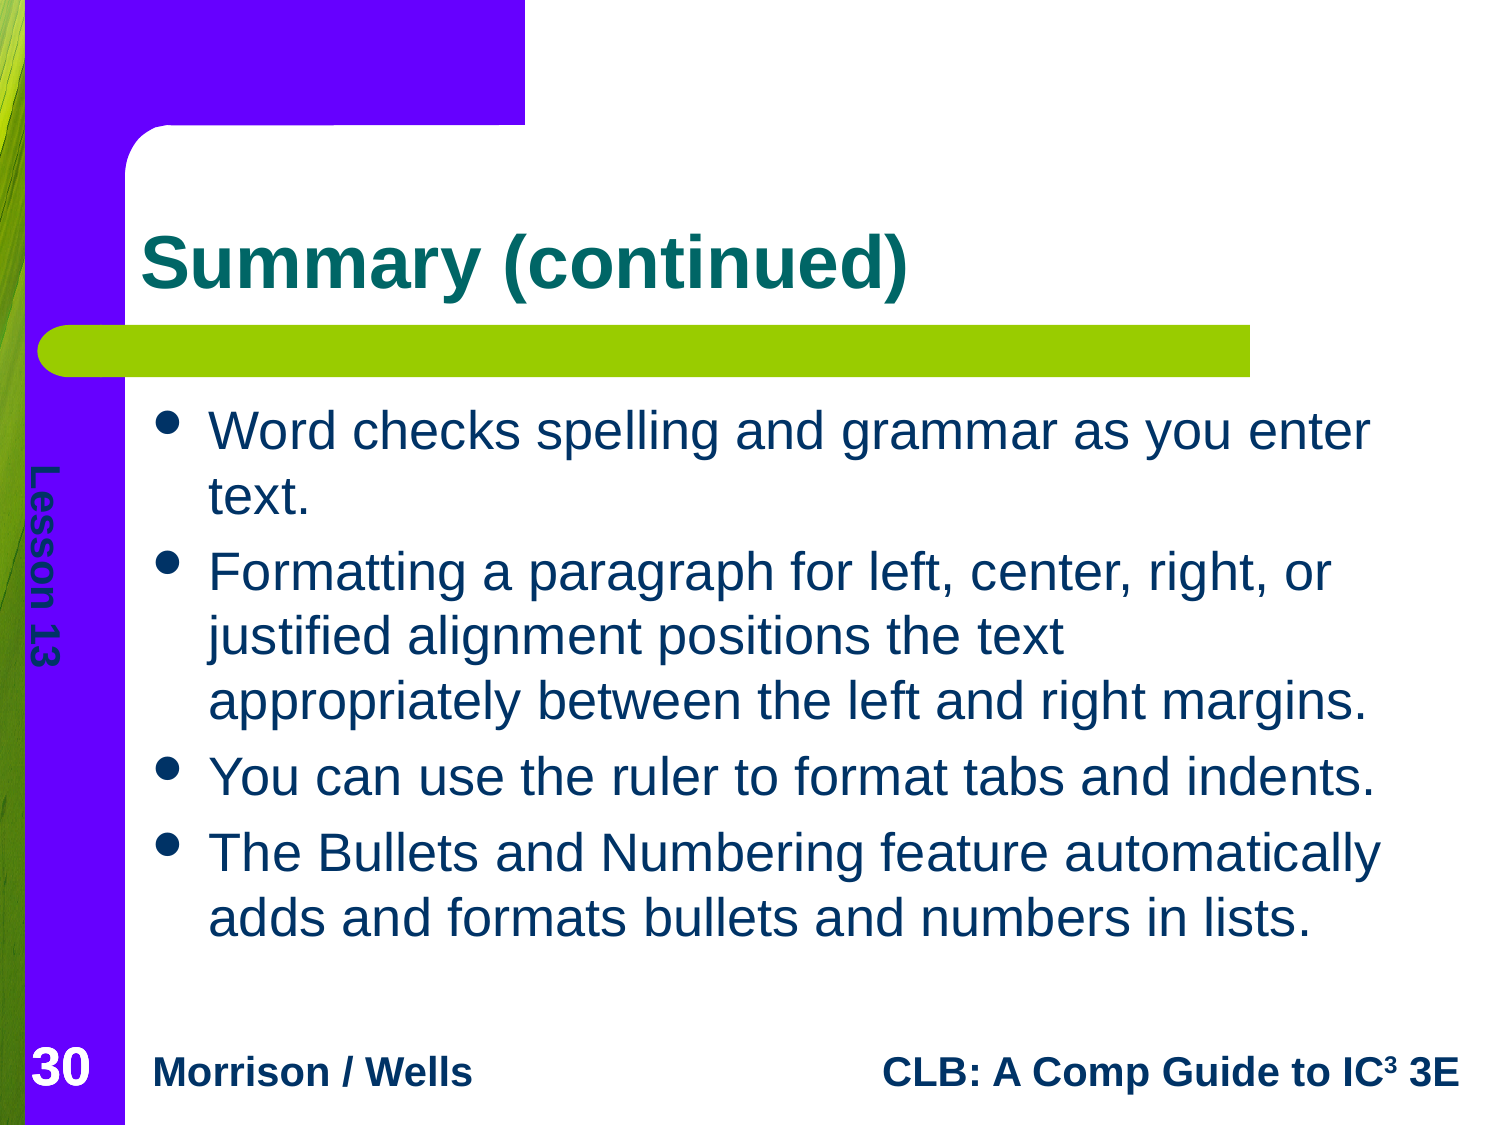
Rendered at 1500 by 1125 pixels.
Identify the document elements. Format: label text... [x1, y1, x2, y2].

text_box 30 [13, 1023, 111, 1105]
list Word checks spelling and grammar as you enter text. Formatting a paragraph for left, center, right, or justified alignment positions the text appropriately between the left and right margins. You can use the ruler to format tabs and indents. The Bullets and Numbering feature automatically adds and formats bullets and numbers in lists. [137, 387, 1400, 999]
title Summary (continued) [124, 124, 1426, 313]
picture [0, 0, 25, 1125]
